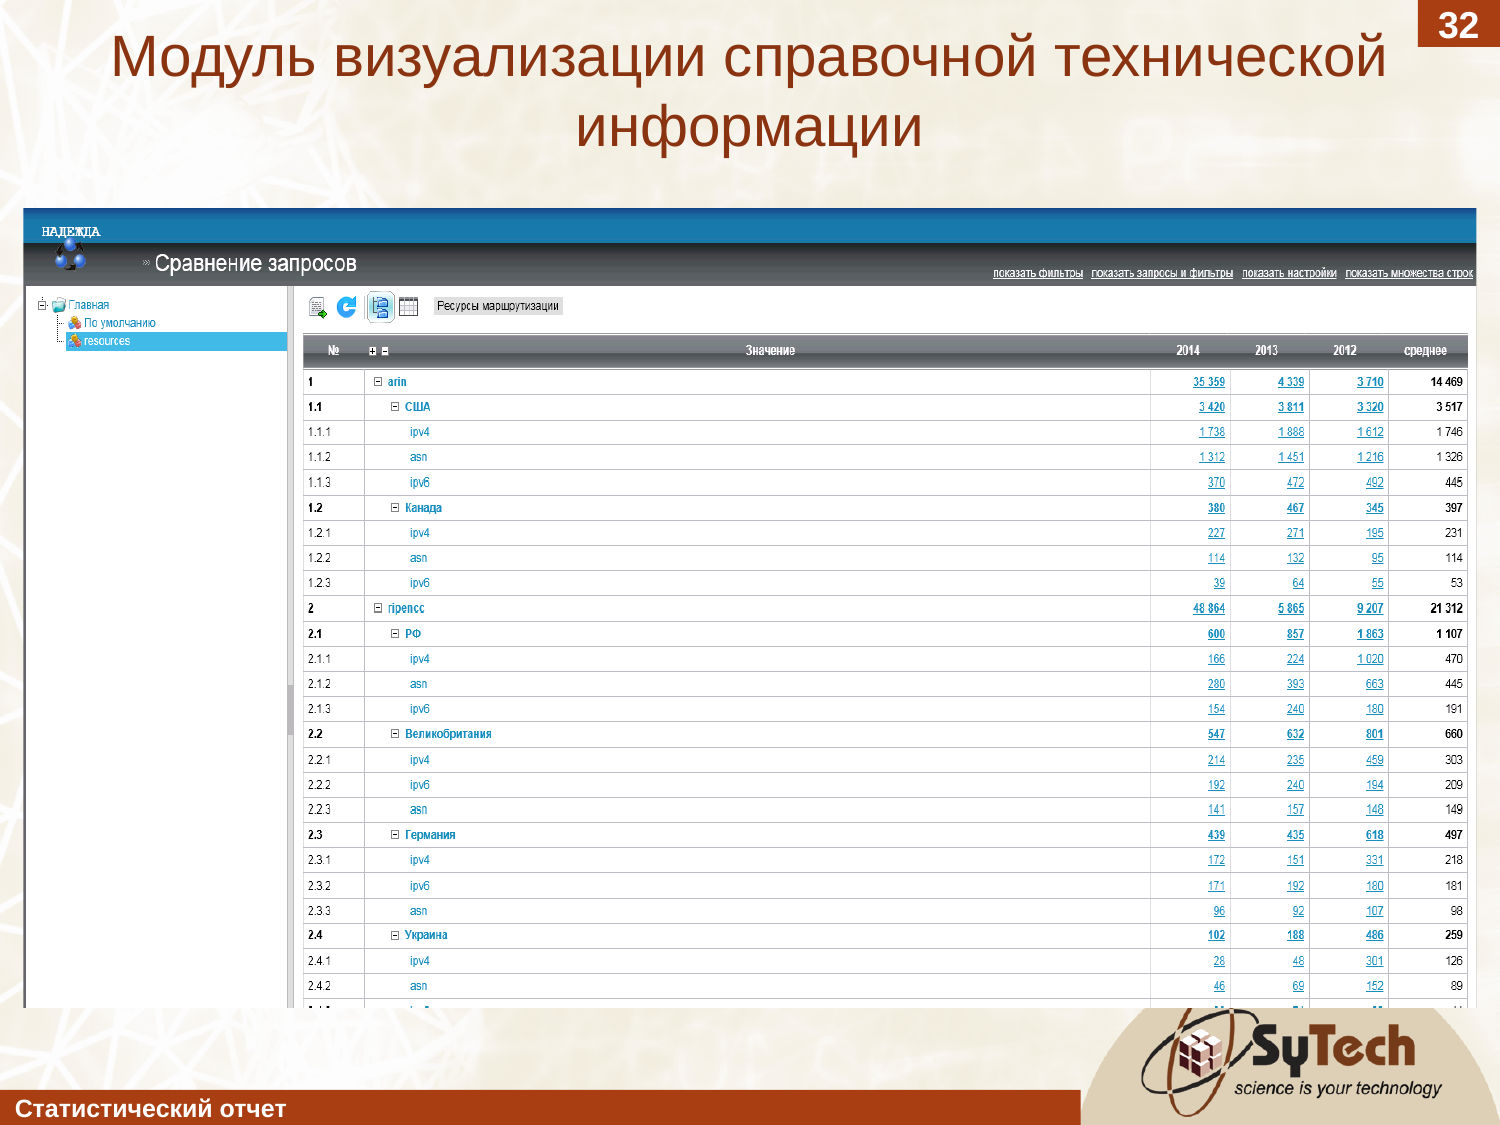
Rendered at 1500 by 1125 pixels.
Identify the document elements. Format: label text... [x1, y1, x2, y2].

picture [0, 129, 1500, 1125]
text_box Статистический отчет [0, 1089, 1081, 1125]
picture [0, 0, 1417, 46]
text_box Модуль визуализации справочной технической информации [0, 46, 1500, 129]
text_box 32 [1417, 0, 1500, 47]
